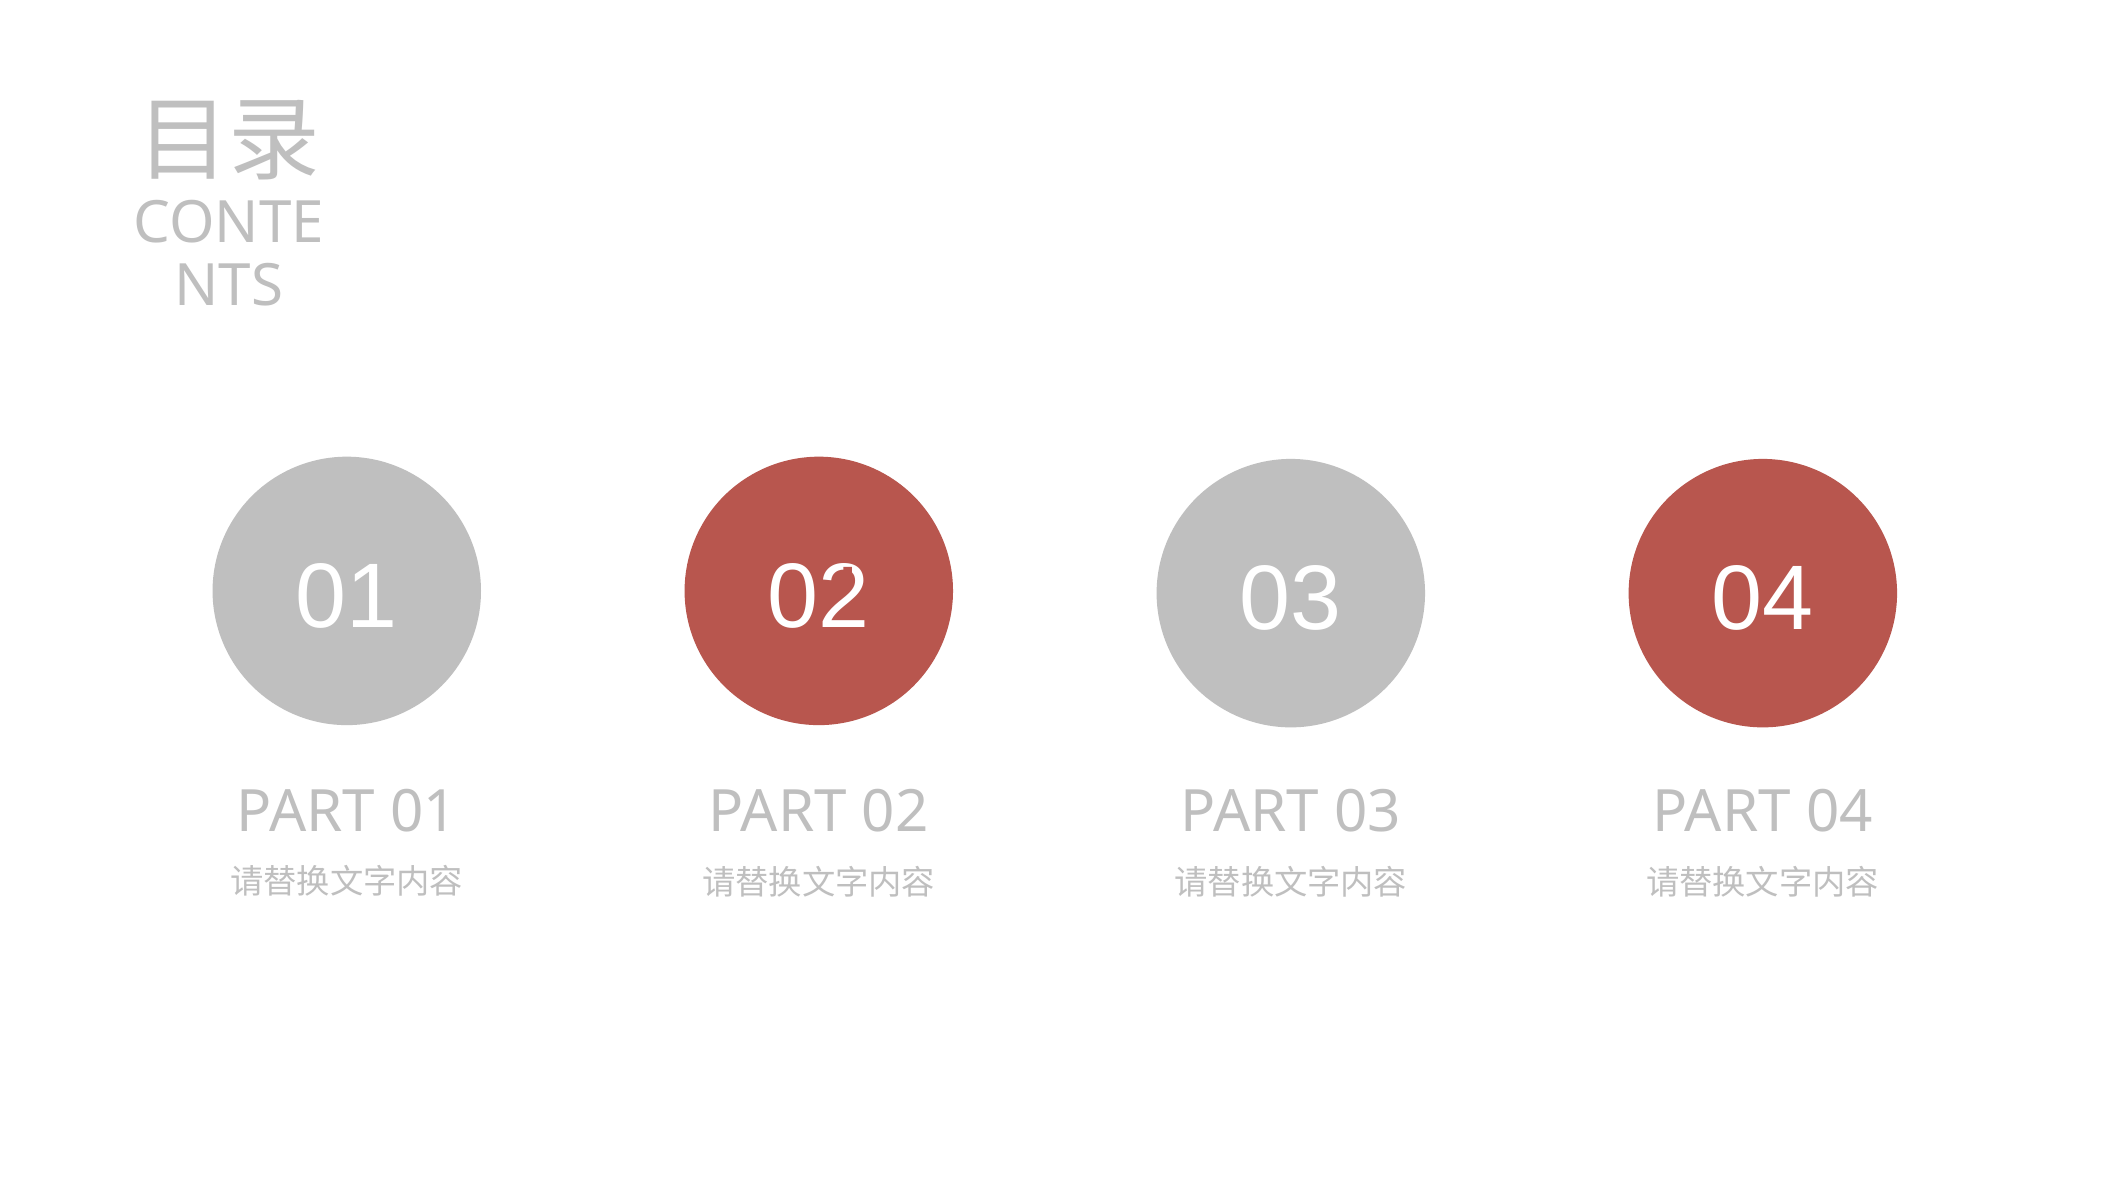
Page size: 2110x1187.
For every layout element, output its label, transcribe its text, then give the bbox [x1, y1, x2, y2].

text_box 01 [211, 455, 483, 727]
text_box 请替换文字内容 [1087, 857, 1495, 912]
text_box PART 02 [615, 773, 1023, 856]
text_box CONTENTS [113, 185, 345, 250]
text_box 04 [1627, 457, 1899, 729]
text_box 请替换文字内容 [615, 857, 1023, 912]
text_box PART 03 [1087, 773, 1495, 856]
text_box 请替换文字内容 [143, 857, 551, 912]
text_box PART 01 [143, 773, 551, 856]
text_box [684, 456, 954, 726]
text_box 目录 [111, 86, 347, 207]
text_box 请替换文字内容 [1559, 857, 1967, 912]
text_box 03 [1155, 457, 1427, 729]
text_box PART 04 [1559, 773, 1967, 856]
